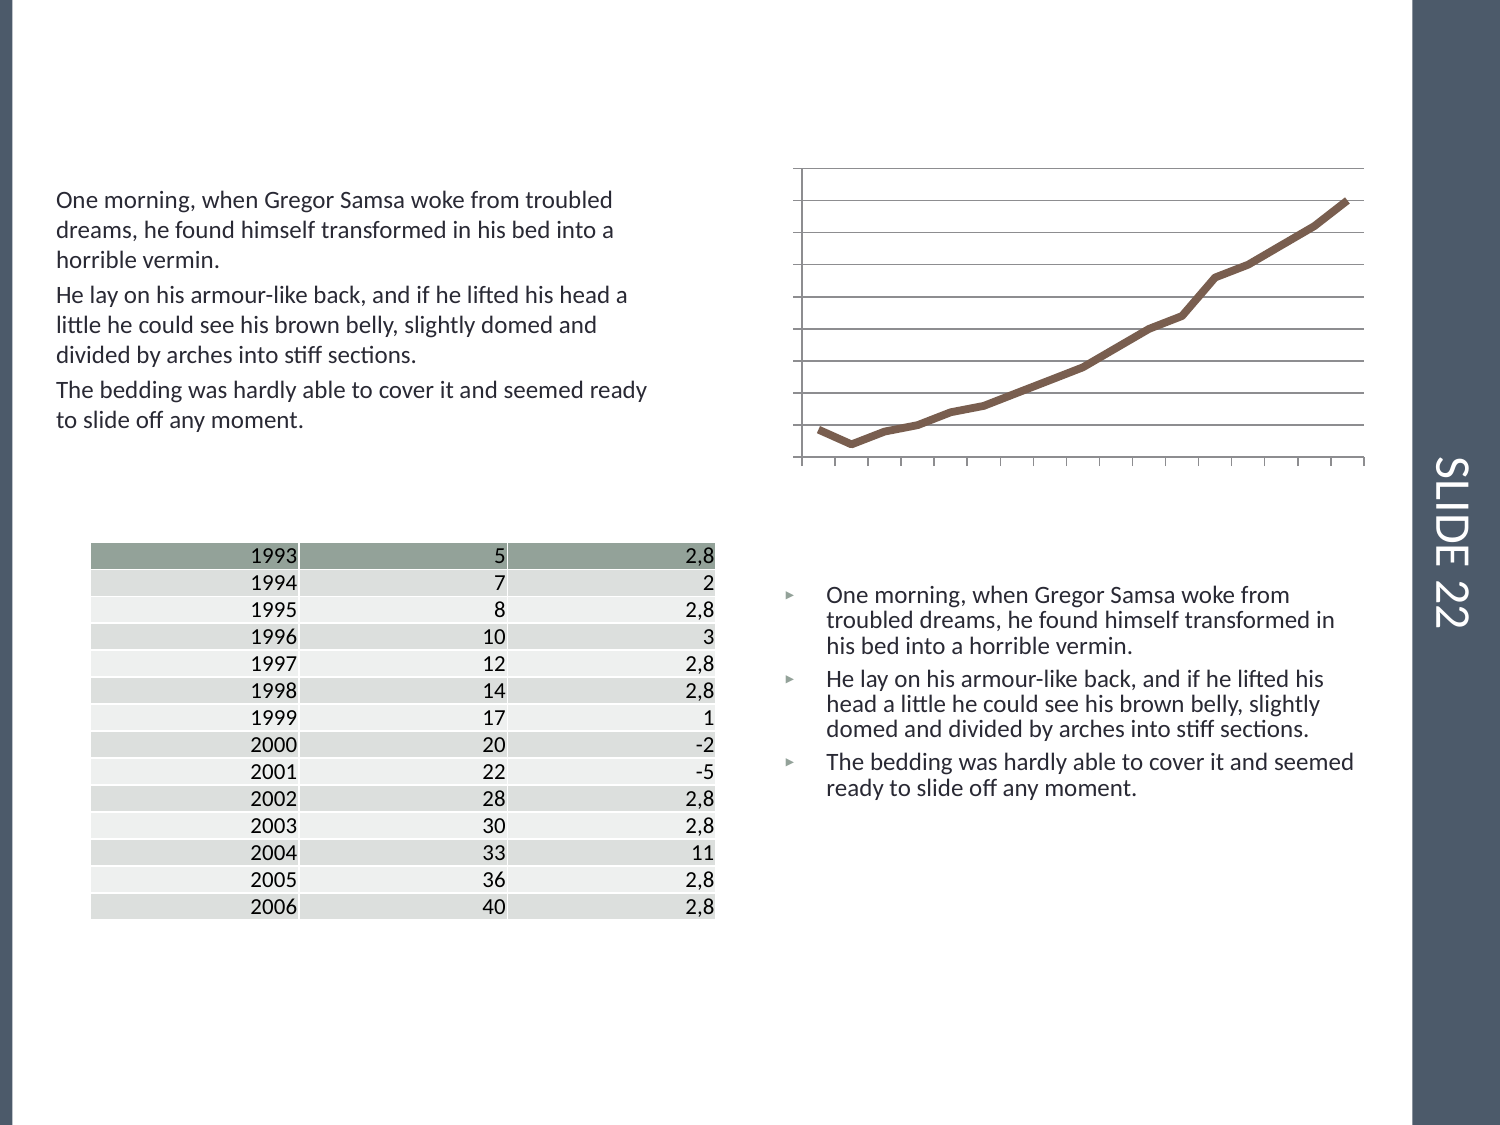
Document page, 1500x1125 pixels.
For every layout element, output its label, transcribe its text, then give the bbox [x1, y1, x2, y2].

table_cell 20 [300, 732, 507, 757]
chart [749, 148, 1377, 532]
table_cell 2004 [91, 840, 298, 865]
table_cell 1999 [91, 705, 298, 730]
table_cell 8 [300, 597, 507, 622]
title Slide 22 [1412, 62, 1500, 1025]
table_cell 28 [300, 786, 507, 811]
table_cell 2,8 [508, 786, 715, 811]
table_cell 30 [300, 813, 507, 838]
table_cell 1998 [91, 678, 298, 703]
table_header 2,8 [508, 543, 715, 569]
table_cell 11 [508, 840, 715, 865]
table_cell 2002 [91, 786, 298, 811]
table_cell 2001 [91, 759, 298, 784]
list One morning, when Gregor Samsa woke from troubled dreams, he found himself transformed in his bed into a horrible vermin. He lay on his armour-like back, and if he lifted his head a little he could see his brown belly, slightly domed and divided by arches into stiff sections. The bedding was hardly able to cover it and seemed ready to slide off any moment. [41, 176, 669, 966]
table_cell 2,8 [508, 813, 715, 838]
table_cell 2000 [91, 732, 298, 757]
table_cell 1994 [91, 570, 298, 596]
table_cell -5 [508, 759, 715, 784]
table_cell 1996 [91, 624, 298, 649]
table_cell 2005 [91, 867, 298, 892]
table_cell 1997 [91, 651, 298, 676]
table_cell 2006 [91, 894, 298, 919]
table_cell 3 [508, 624, 715, 649]
table_cell 2 [508, 570, 715, 596]
table_header 1993 [91, 543, 298, 569]
table_cell 2003 [91, 813, 298, 838]
table_cell 36 [300, 867, 507, 892]
table_cell 22 [300, 759, 507, 784]
table_cell 1995 [91, 597, 298, 622]
table_cell 2,8 [508, 597, 715, 622]
table_cell 7 [300, 570, 507, 596]
table_cell 14 [300, 678, 507, 703]
table_cell 2,8 [508, 867, 715, 892]
table_cell 2,8 [508, 894, 715, 919]
table_cell 17 [300, 705, 507, 730]
table_header 5 [300, 543, 507, 569]
table_cell 40 [300, 894, 507, 919]
table_cell 2,8 [508, 651, 715, 676]
table_cell 12 [300, 651, 507, 676]
table_cell 33 [300, 840, 507, 865]
text_box One morning, when Gregor Samsa woke from troubled dreams, he found himself transformed in his bed into a horrible vermin. He lay on his armour-like back, and if he lifted his head a little he could see his brown belly, slightly domed and divided by arches into stiff sections. The bedding was hardly able to cover it and seemed ready to slide off any moment. [751, 577, 1380, 973]
table_cell -2 [508, 732, 715, 757]
table_cell 2,8 [508, 678, 715, 703]
table_cell 1 [508, 705, 715, 730]
table_cell 10 [300, 624, 507, 649]
